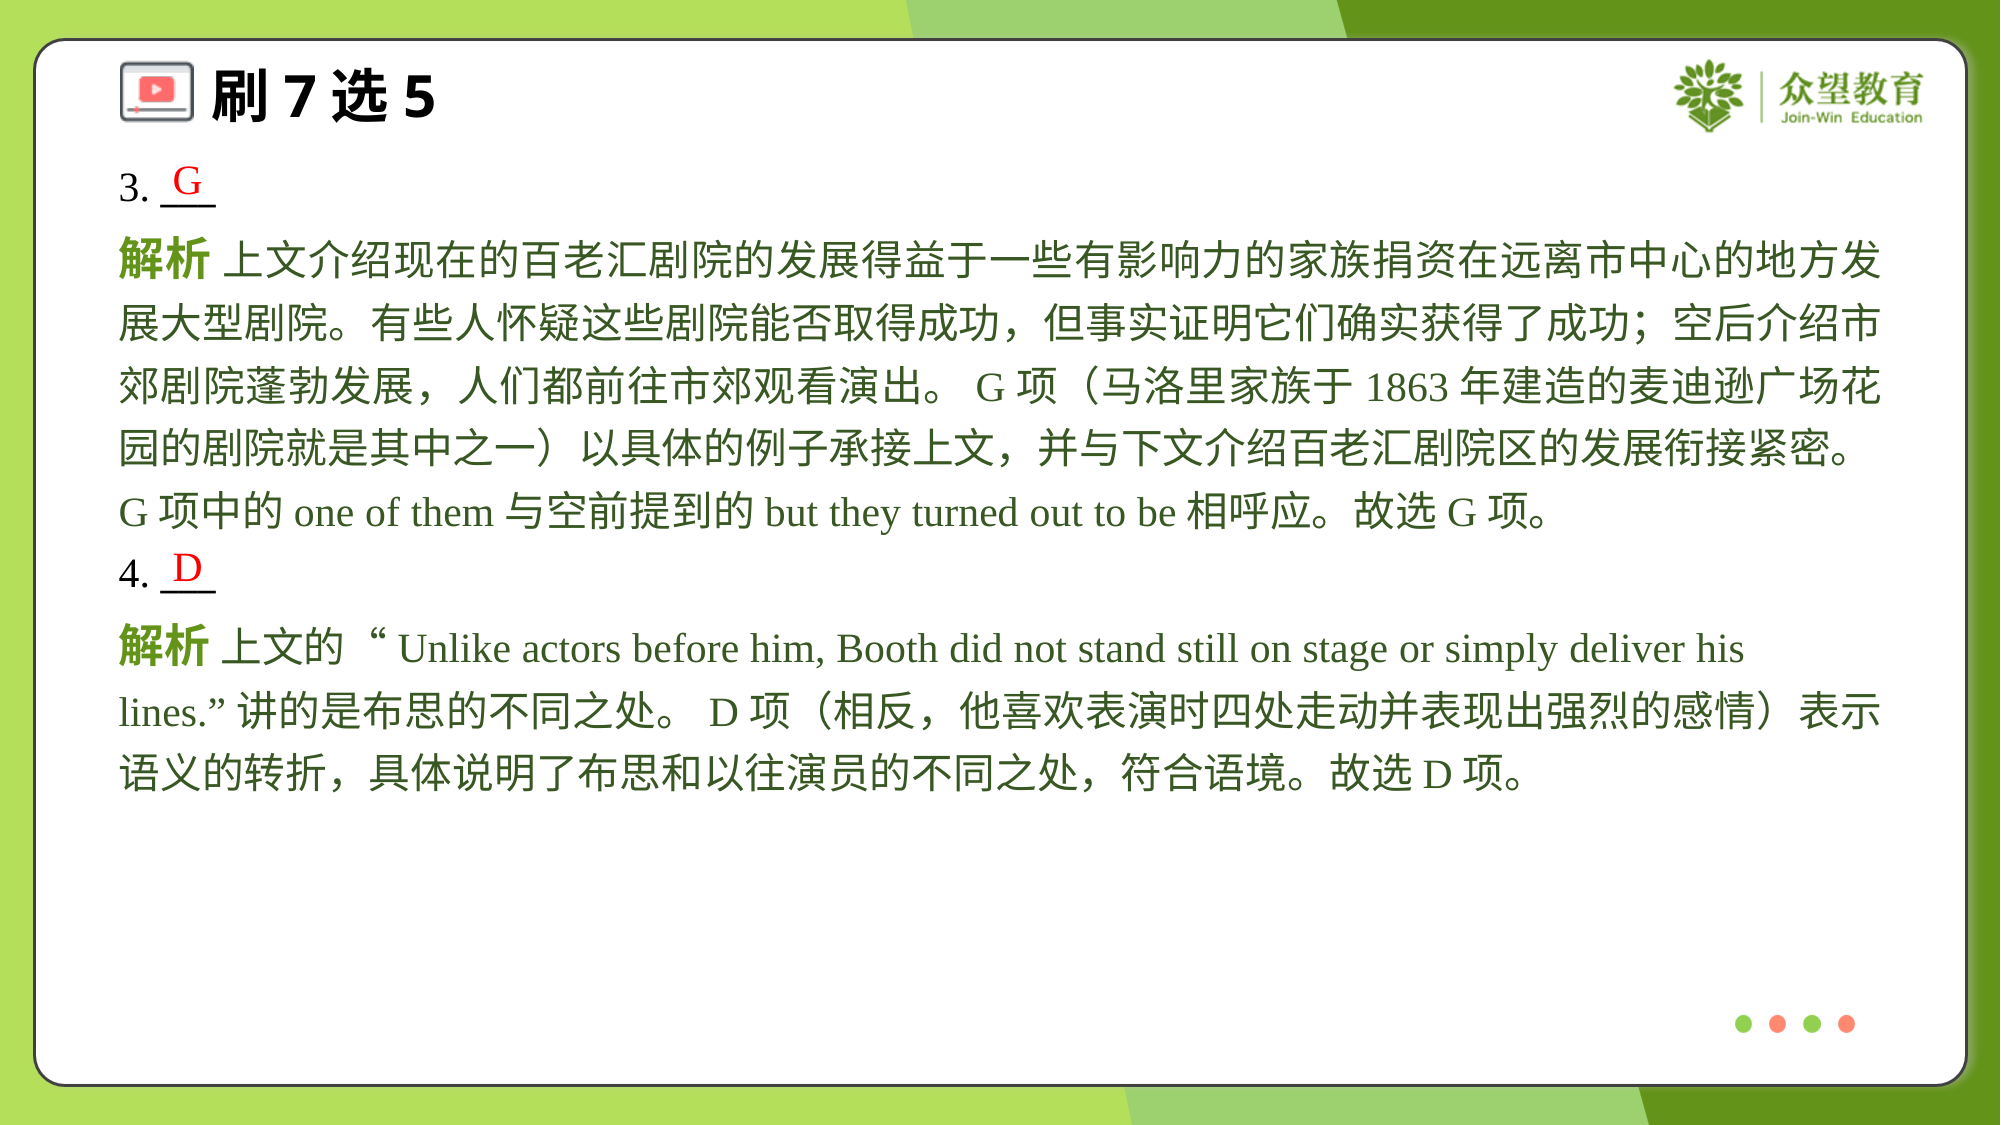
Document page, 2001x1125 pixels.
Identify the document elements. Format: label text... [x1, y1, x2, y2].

text_box D [167, 527, 208, 585]
text_box 3. ___ [118, 146, 1883, 204]
text_box 4. ___ [118, 533, 1883, 591]
text_box G [167, 140, 208, 199]
text_box 解析 上文介绍现在的百老汇剧院的发展得益于一些有影响力的家族捐资在远离市中心的地方发展大型剧院。有些人怀疑这些剧院能否取得成功，但事实证明它们确实获得了成功；空后介绍市郊剧院蓬勃发展，人们都前往市郊观看演出。G项（马洛里家族于1863年建造的麦迪逊广场花园的剧院就是其中之一）以具体的例子承接上文，并与下文介绍百老汇剧院区的发展衔接紧密。G项中的one of them与空前提到的but they turned out to be相呼应。故选G项。 [118, 215, 1883, 530]
picture [0, 0, 2000, 1125]
text_box 解析 上文的“Unlike actors before him, Booth did not stand still on stage or simply deliver his lines.”讲的是布思的不同之处。D项（相反，他喜欢表演时四处走动并表现出强烈的感情）表示语义的转折，具体说明了布思和以往演员的不同之处，符合语境。故选D项。 [118, 603, 1883, 793]
